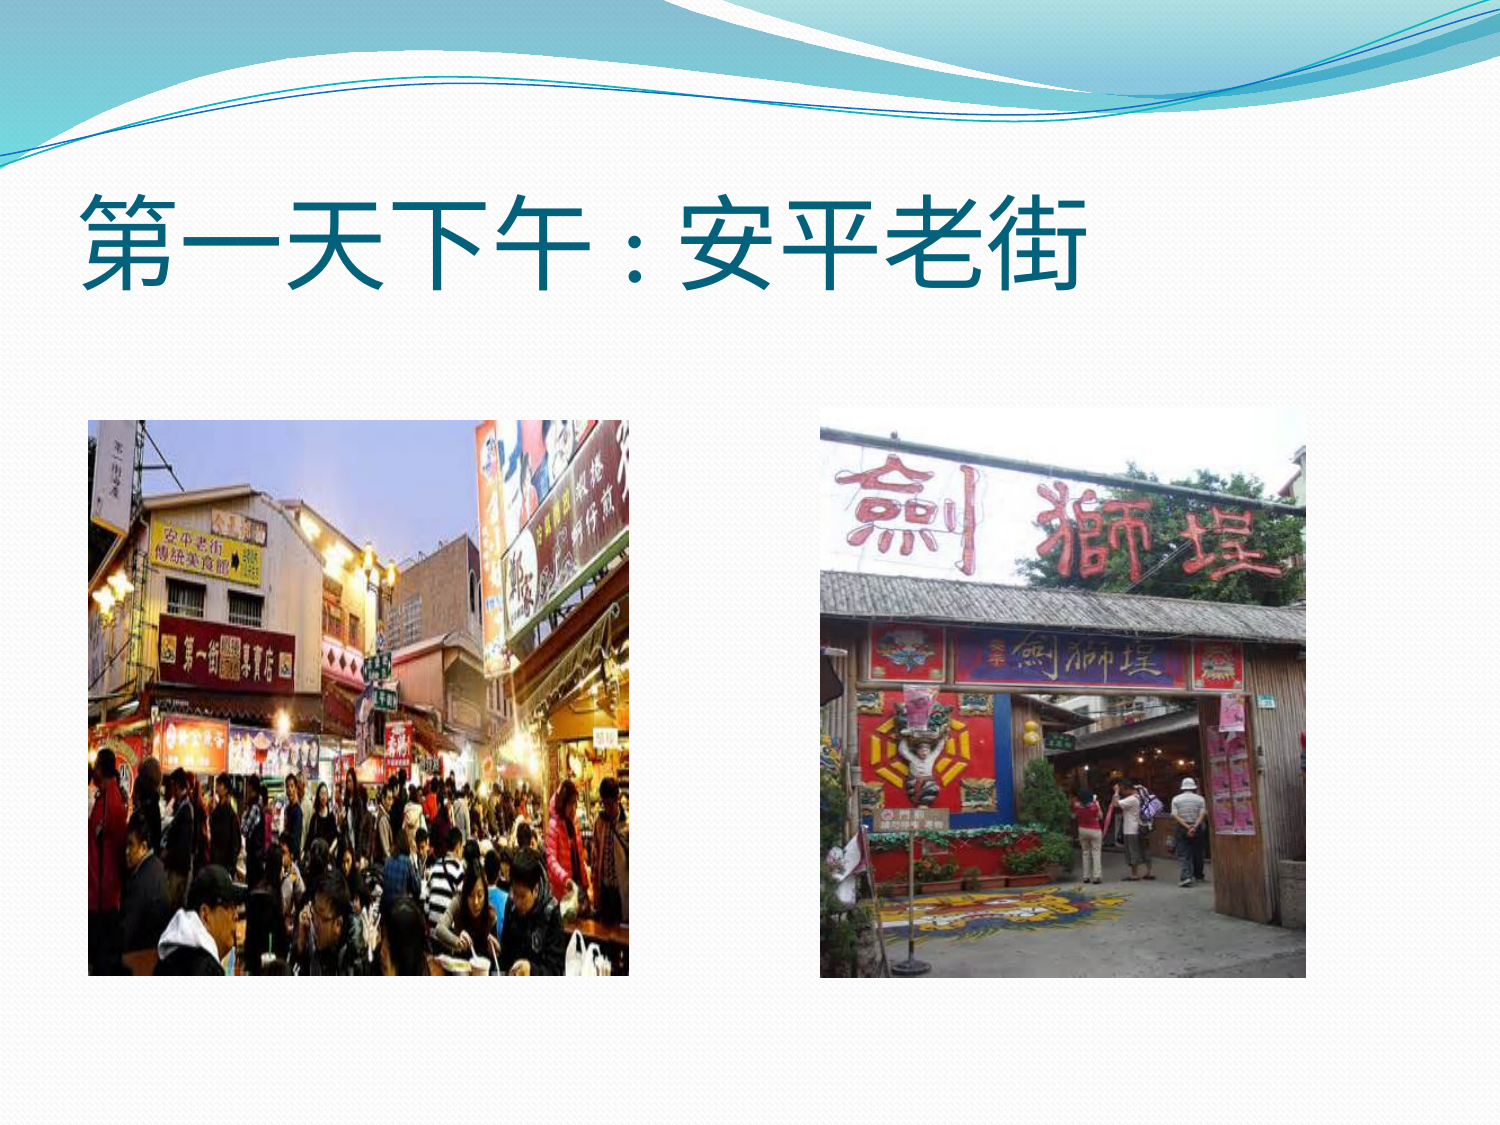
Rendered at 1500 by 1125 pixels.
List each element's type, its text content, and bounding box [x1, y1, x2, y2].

title 第一天下午:安平老街 [75, 115, 1425, 303]
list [88, 420, 629, 977]
picture [820, 408, 1306, 978]
